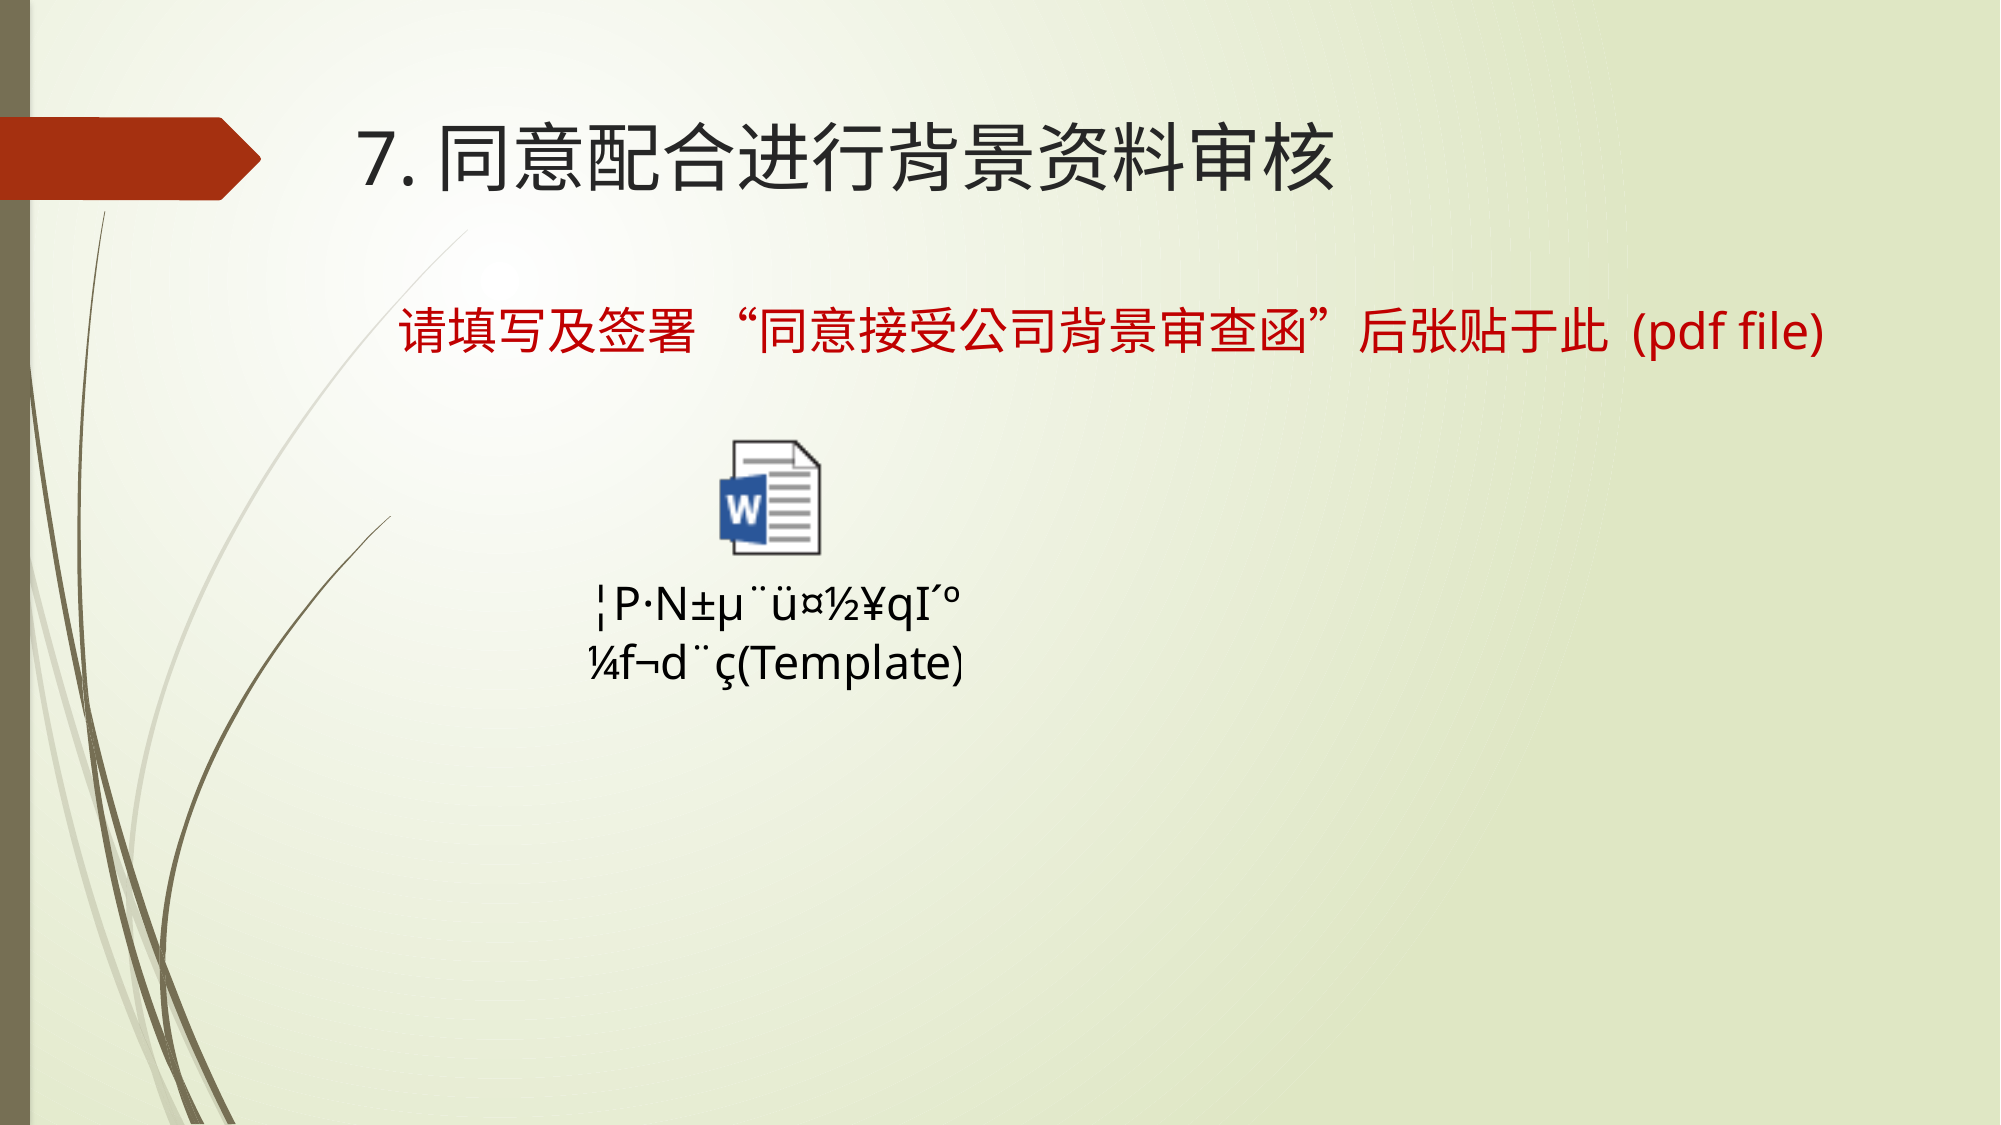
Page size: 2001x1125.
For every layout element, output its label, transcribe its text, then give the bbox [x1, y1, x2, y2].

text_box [589, 436, 961, 749]
title 7.同意配合进行背景资料审核 [340, 102, 1888, 313]
list 请填写及签署 “同意接受公司背景审查函”后张贴于此 (pdf file) [382, 292, 1845, 1125]
